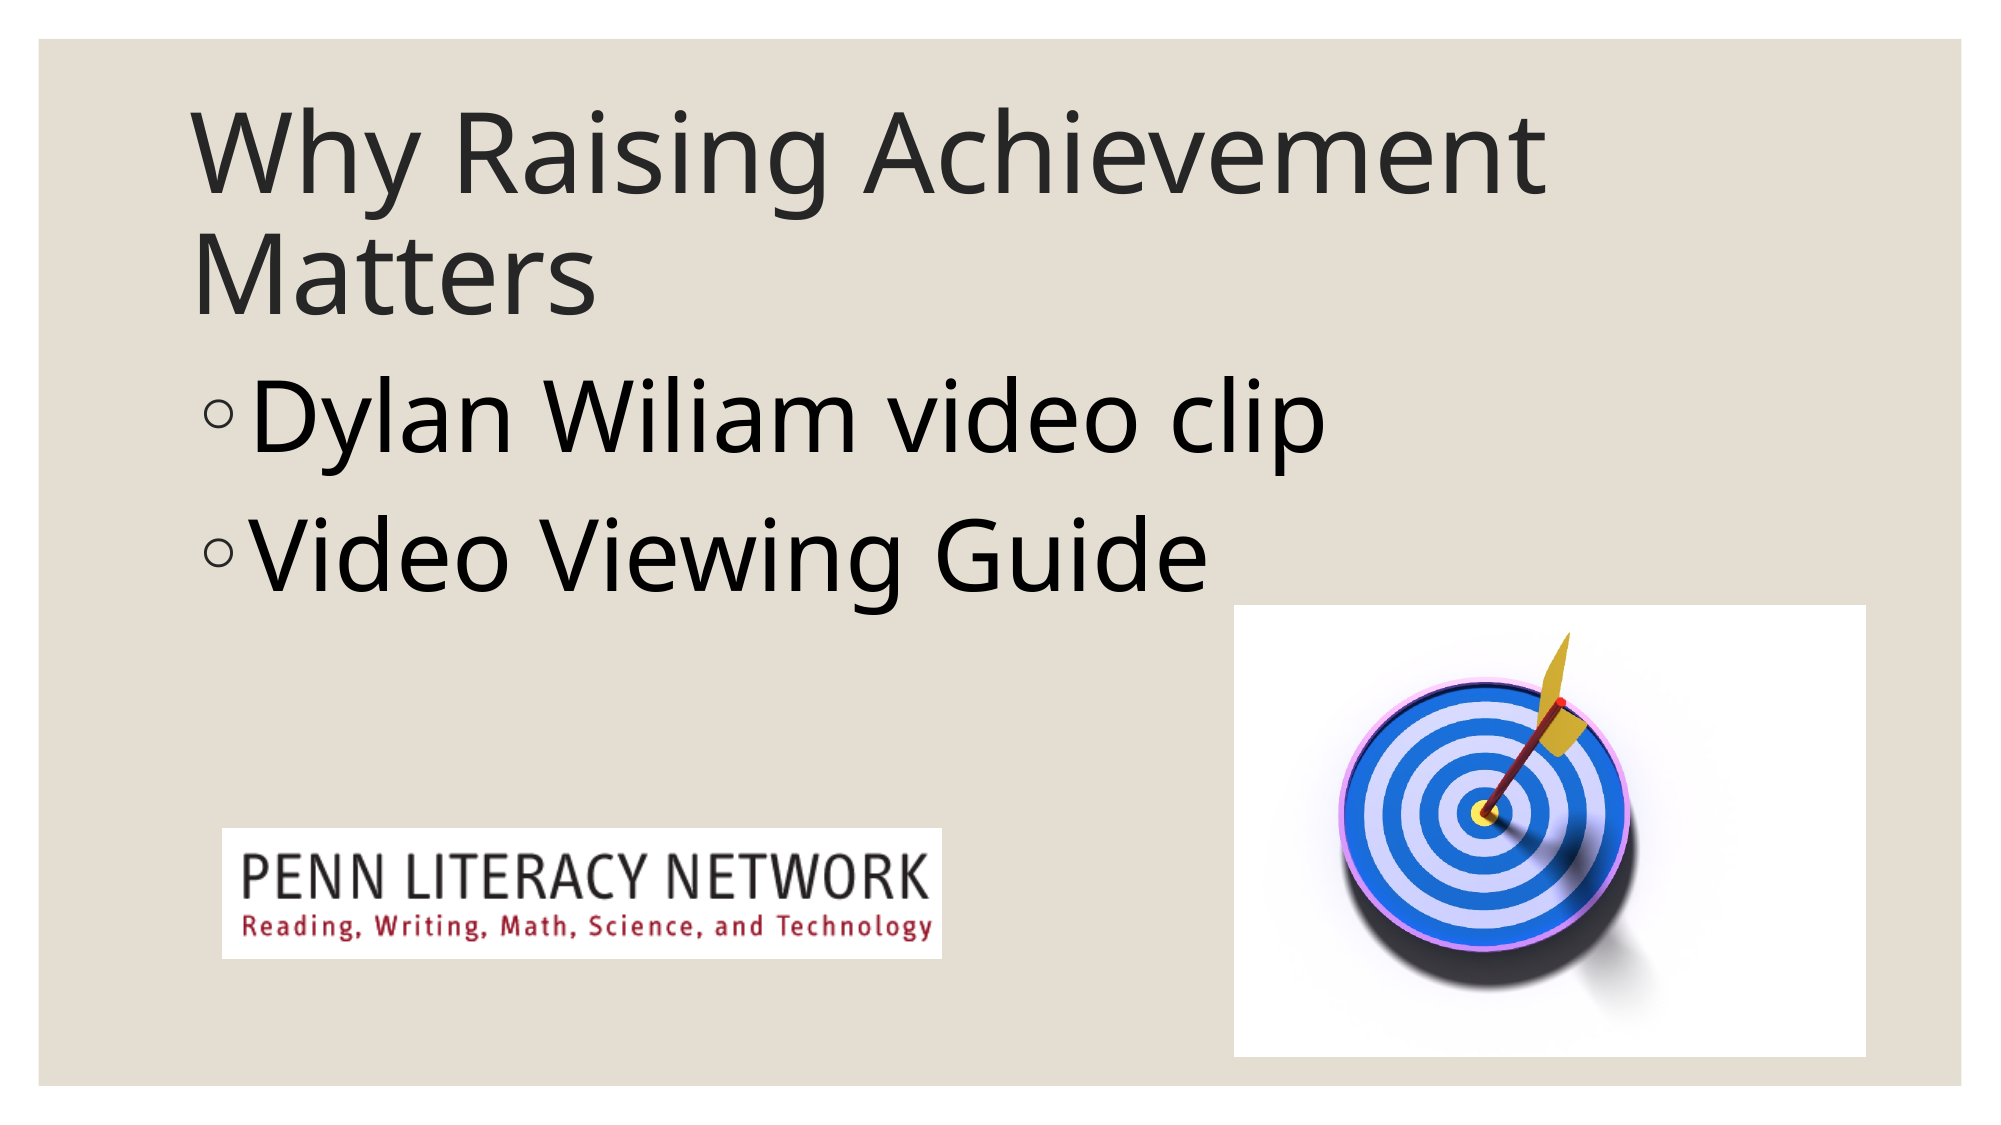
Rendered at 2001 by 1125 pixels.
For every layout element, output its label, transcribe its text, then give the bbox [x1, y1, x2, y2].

picture [222, 828, 942, 959]
picture [1234, 605, 1866, 1057]
list Dylan Wiliam video clip Video Viewing Guide [174, 345, 1825, 990]
title Why Raising Achievement Matters [174, 105, 1825, 331]
